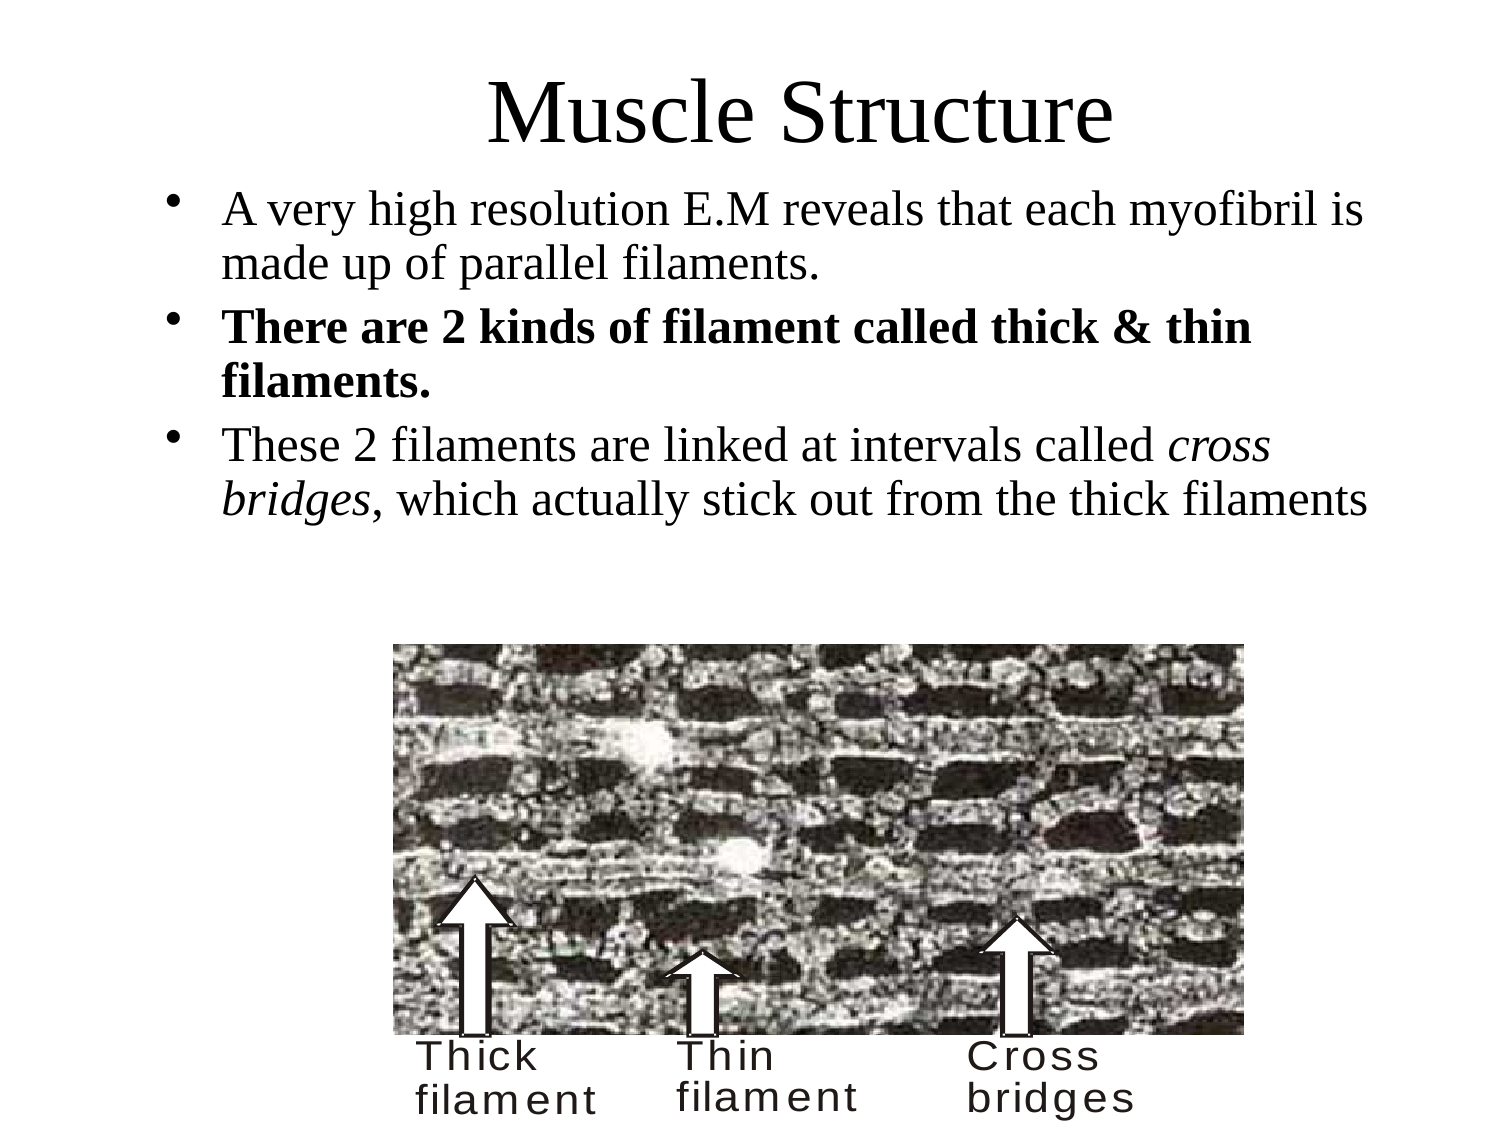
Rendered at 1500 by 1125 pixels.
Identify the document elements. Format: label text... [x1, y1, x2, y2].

list A very high resolution E.M reveals that each myofibril is made up of parallel filaments. There are 2 kinds of filament called thick & thin filaments. These 2 filaments are linked at intervals called cross bridges, which actually stick out from the thick filaments [149, 174, 1438, 613]
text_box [387, 637, 1251, 1125]
title Muscle Structure [174, 49, 1451, 163]
